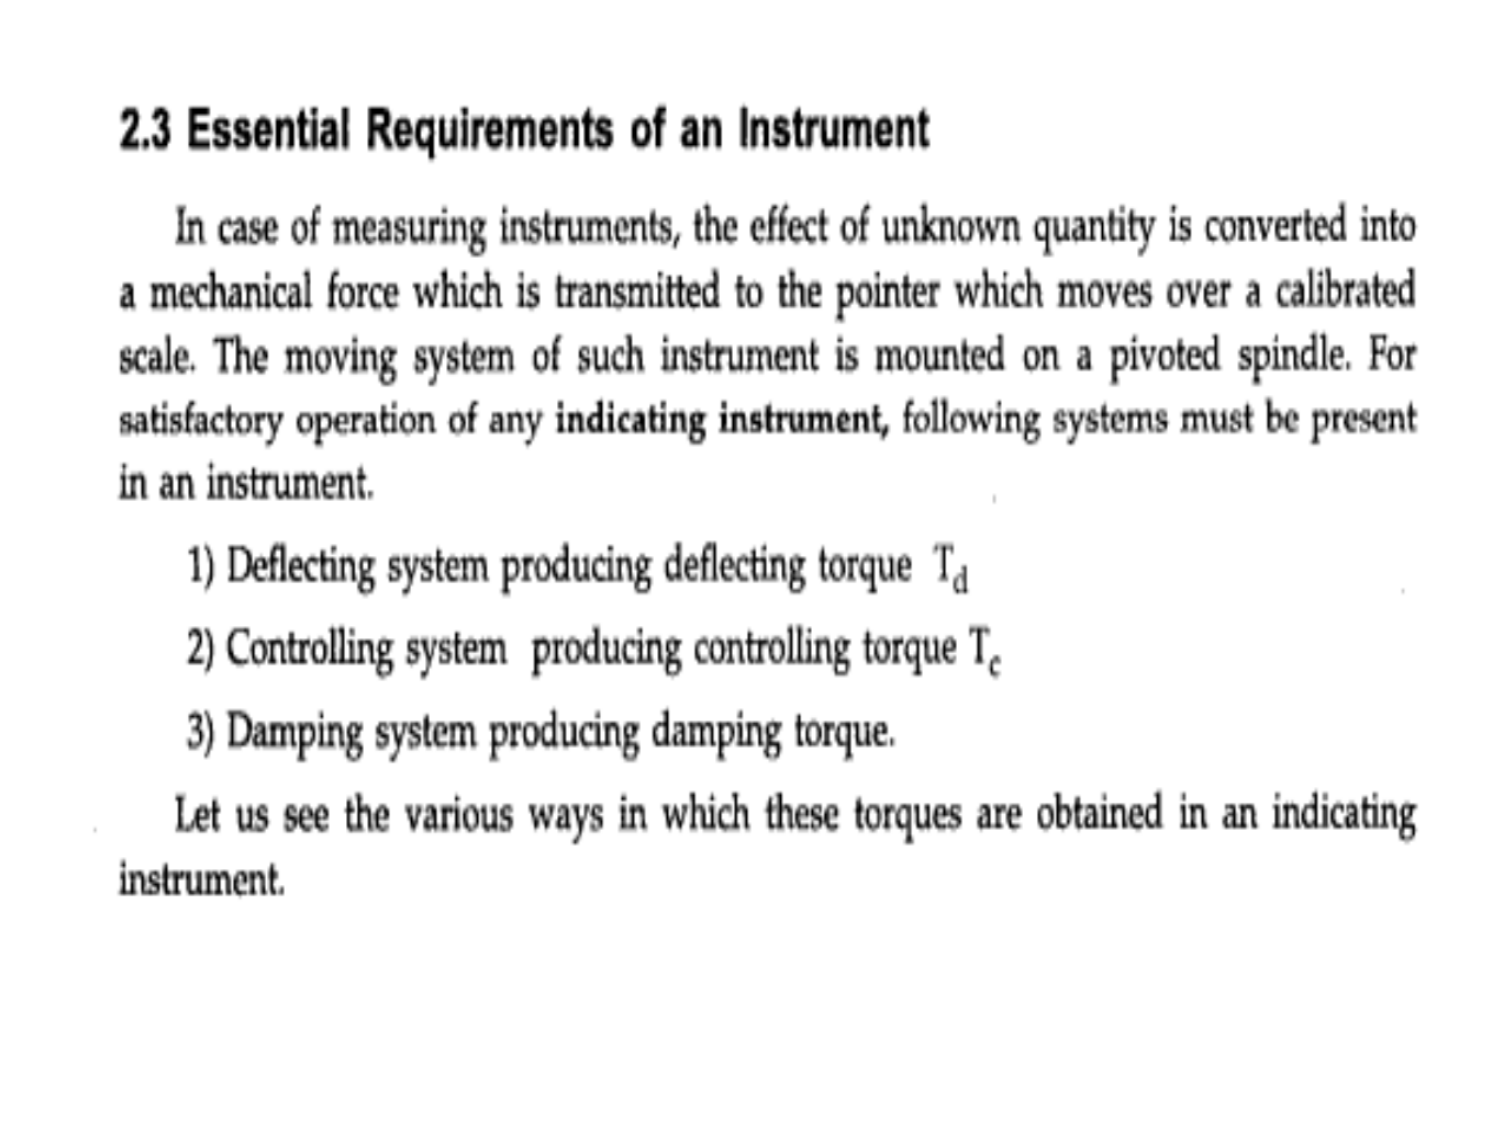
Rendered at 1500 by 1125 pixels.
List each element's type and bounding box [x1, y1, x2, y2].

list [74, 74, 1438, 976]
